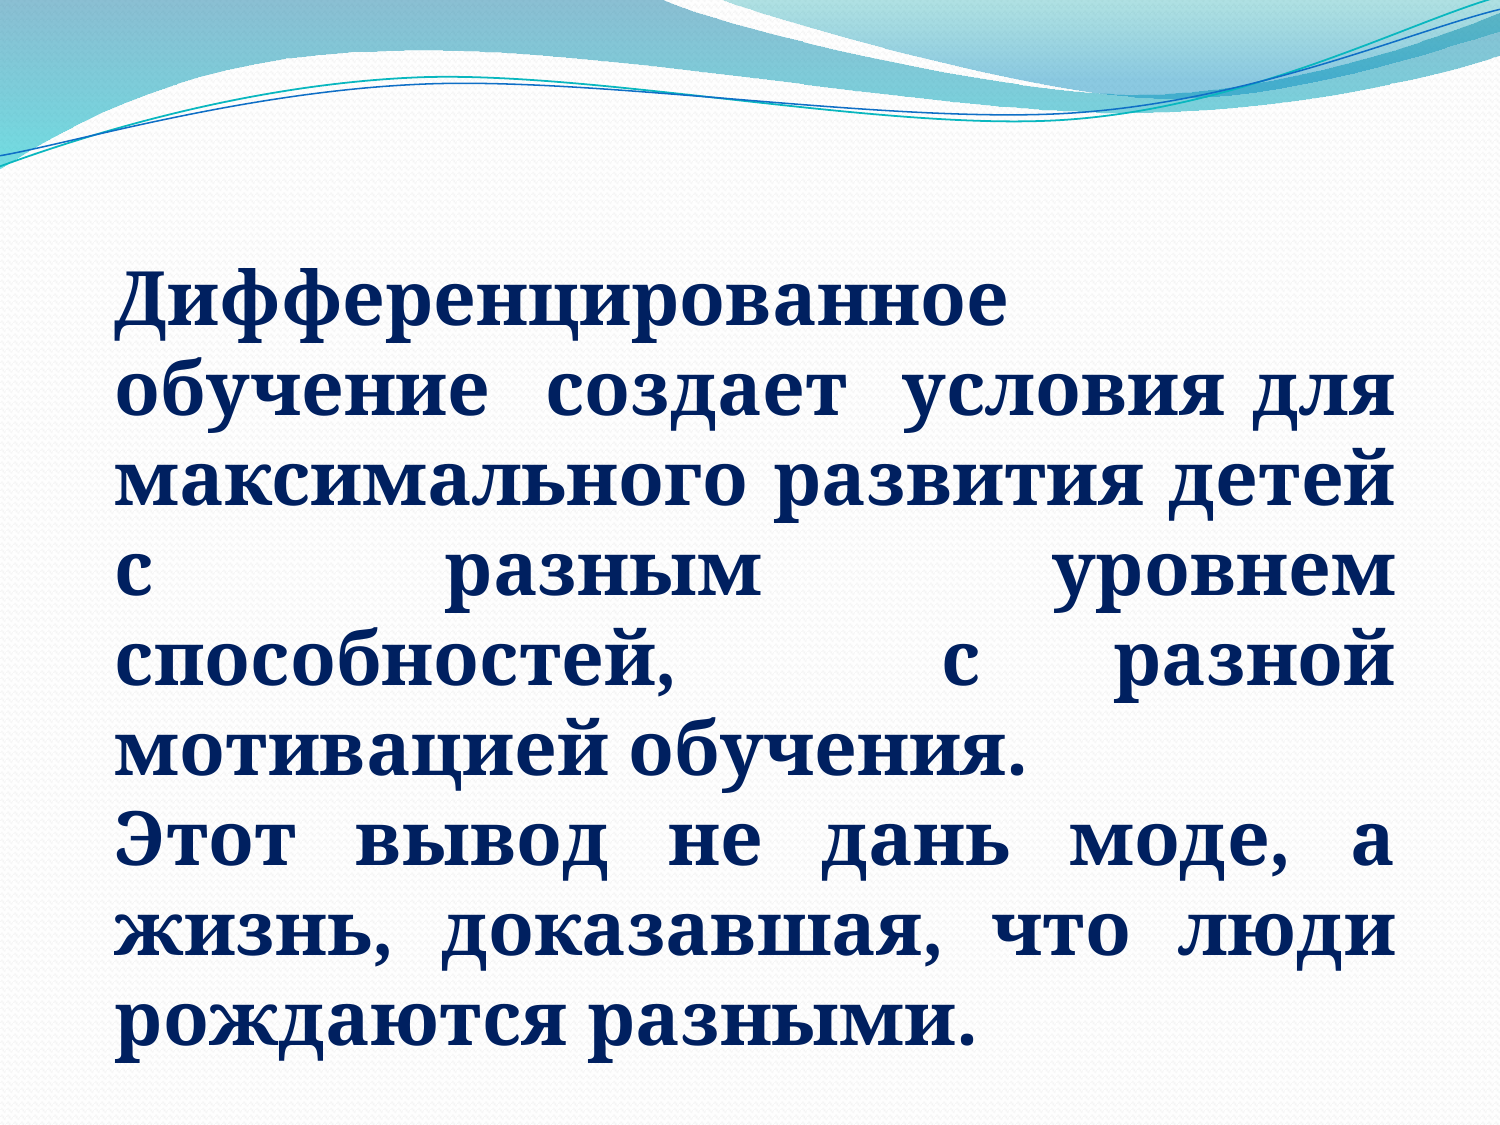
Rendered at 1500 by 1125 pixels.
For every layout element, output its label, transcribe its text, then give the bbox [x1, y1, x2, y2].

text_box Дифференцированное обучение создает условия для максимального развития детей с разным уровнем способностей, с разной мотивацией обучения. Этот вывод не дань моде, а жизнь, доказавшая, что люди рождаются разными. [100, 243, 1412, 1069]
